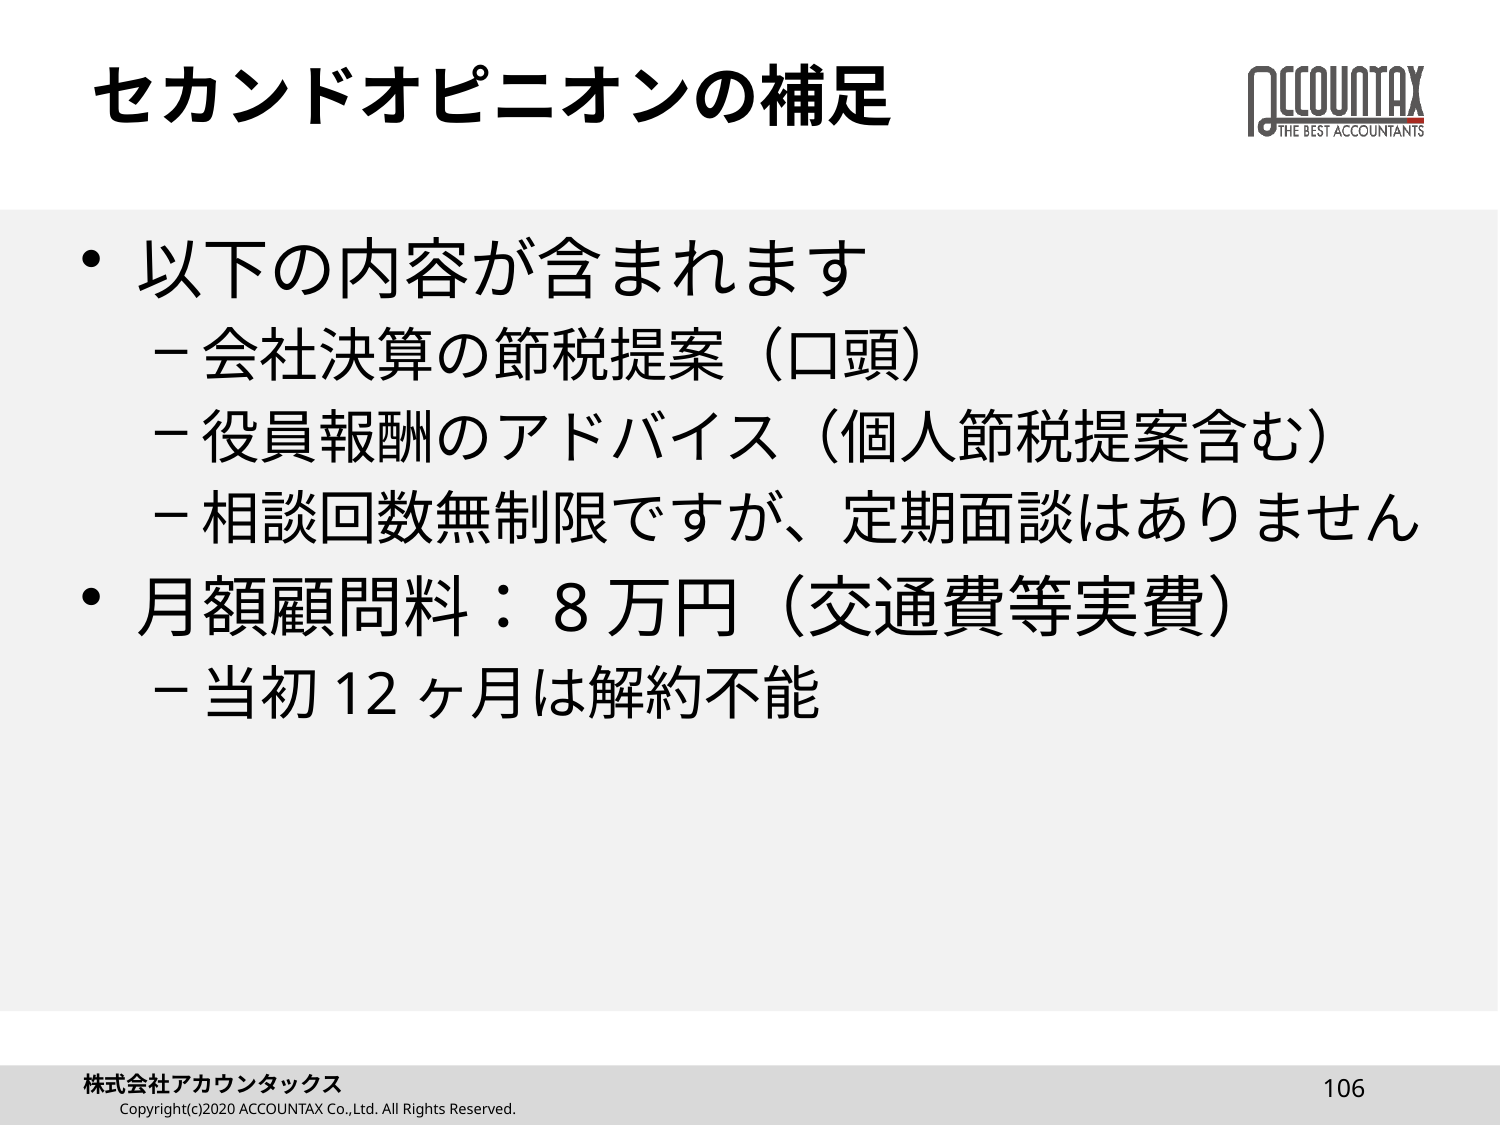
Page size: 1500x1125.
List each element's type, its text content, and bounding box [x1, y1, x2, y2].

text_box [0, 209, 1498, 1012]
slide_number 106 [1266, 1064, 1422, 1118]
list 以下の内容が含まれます 会社決算の節税提案（口頭） 役員報酬のアドバイス（個人節税提案含む） 相談回数無制限ですが、定期面談はありません 月額顧問料：8万円（交通費等実費） 当初12ヶ月は解約不能 [64, 219, 1447, 962]
picture [1353, 66, 1424, 137]
title セカンドオピニオンの補足 [76, 31, 1353, 157]
